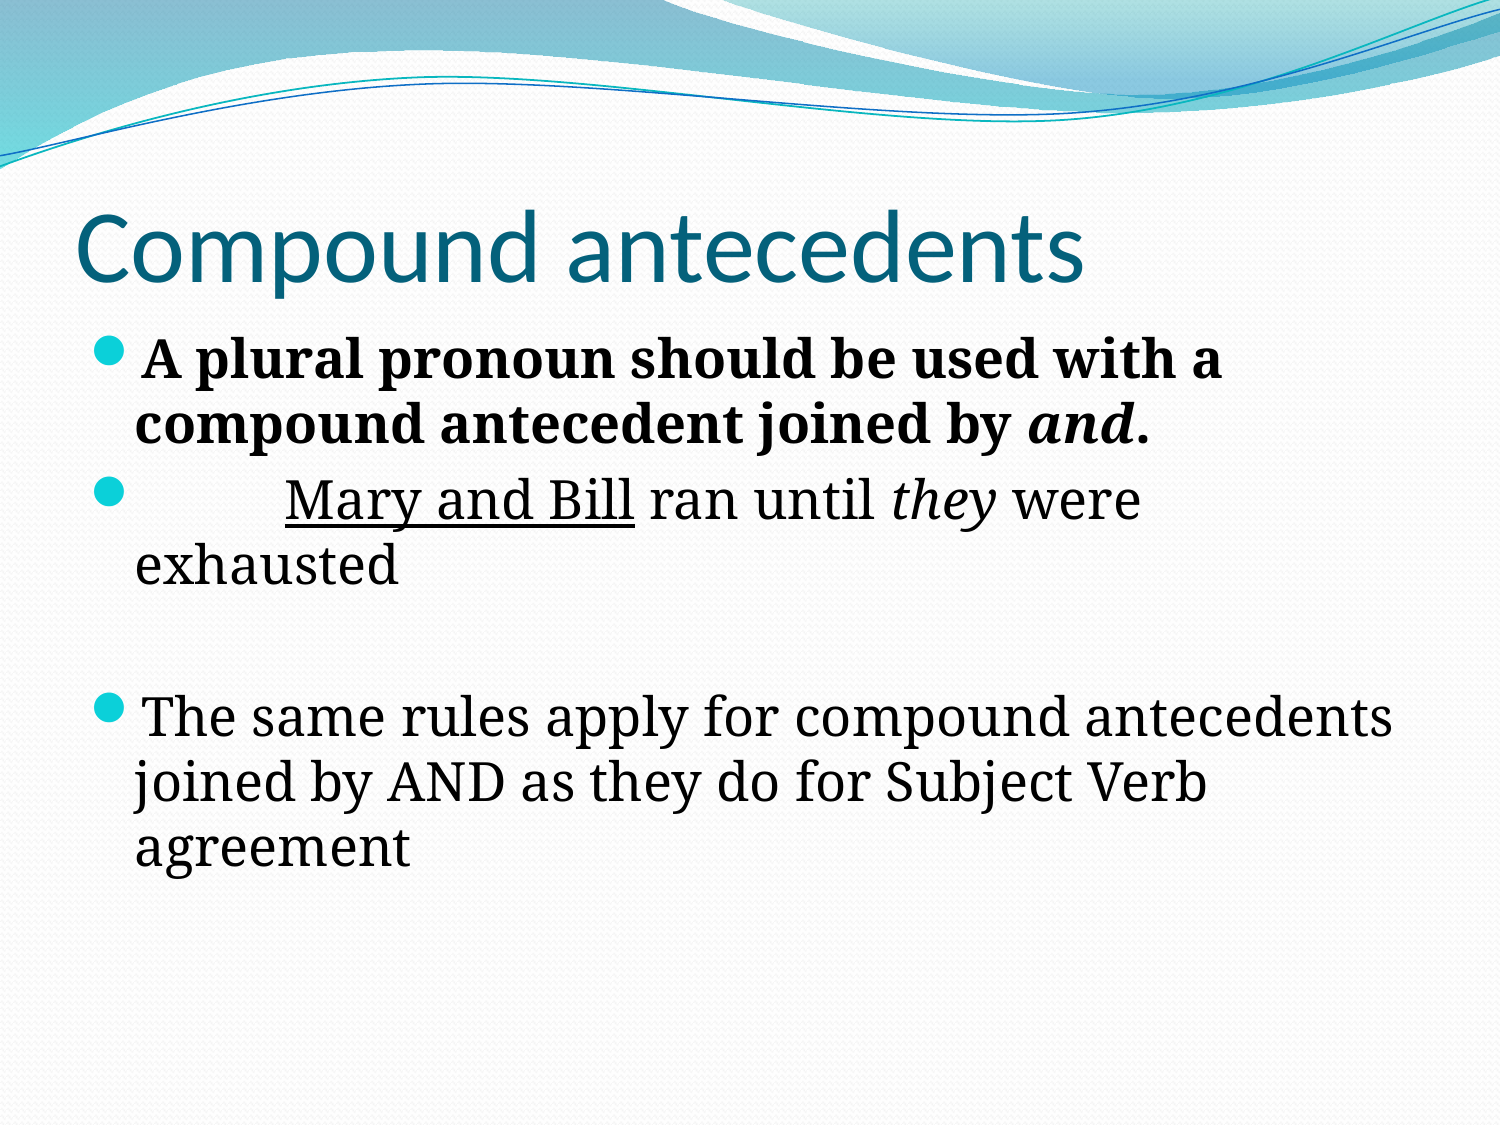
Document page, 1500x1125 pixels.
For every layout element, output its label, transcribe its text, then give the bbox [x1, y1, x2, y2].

list A plural pronoun should be used with a compound antecedent joined by and. Mary and Bill ran until they were exhausted The same rules apply for compound antecedents joined by AND as they do for Subject Verb agreement [75, 317, 1425, 1038]
title Compound antecedents [75, 115, 1425, 303]
